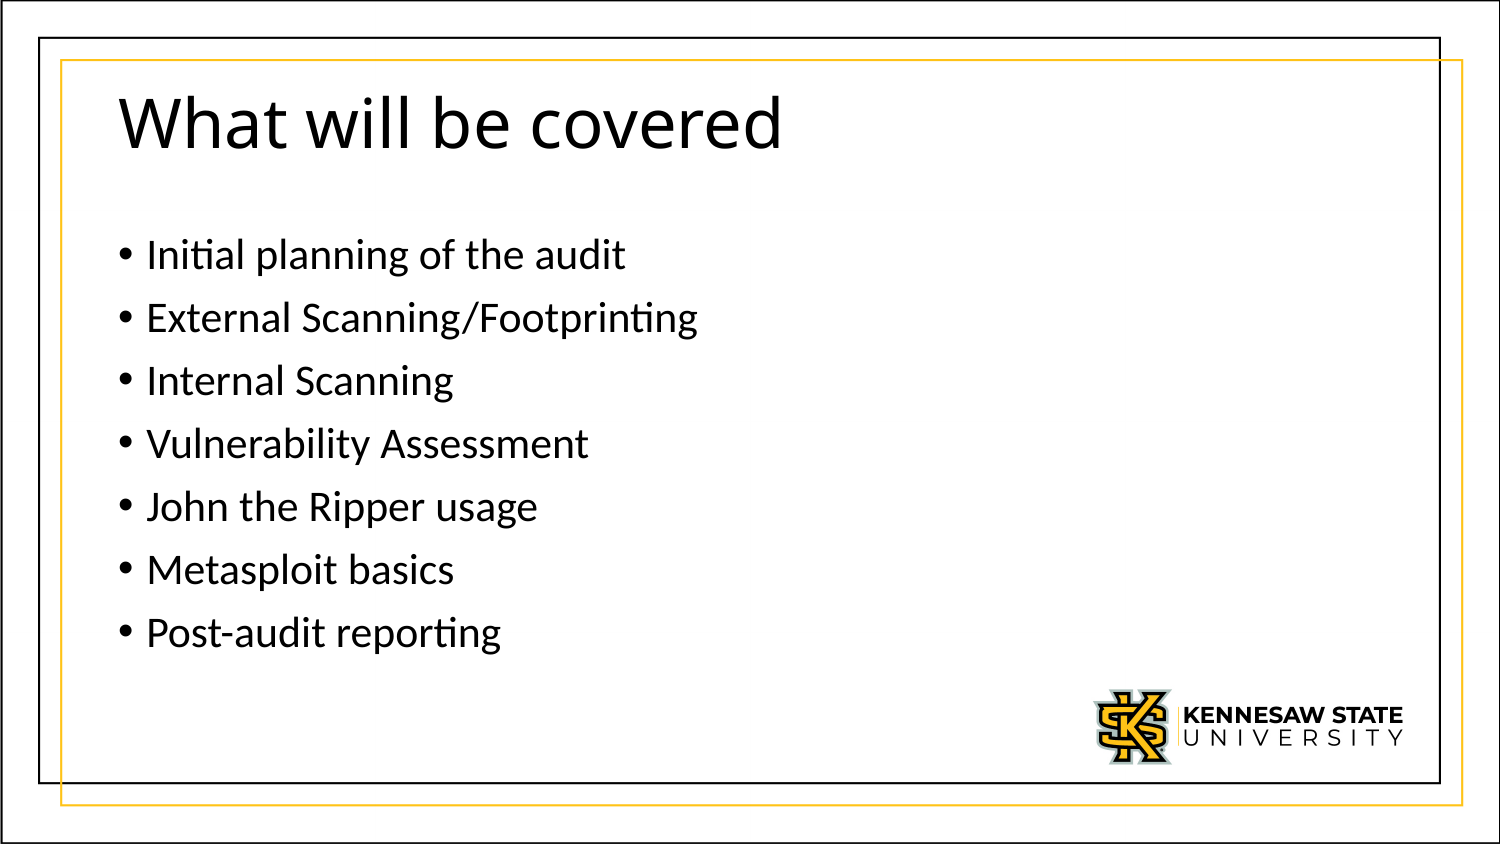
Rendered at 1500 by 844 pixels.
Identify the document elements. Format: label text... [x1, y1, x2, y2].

list Initial planning of the audit External Scanning/Footprinting Internal Scanning Vulnerability Assessment John the Ripper usage Metasploit basics Post-audit reporting [103, 224, 1397, 760]
title What will be covered [103, 44, 1397, 208]
picture [0, 0, 1500, 844]
